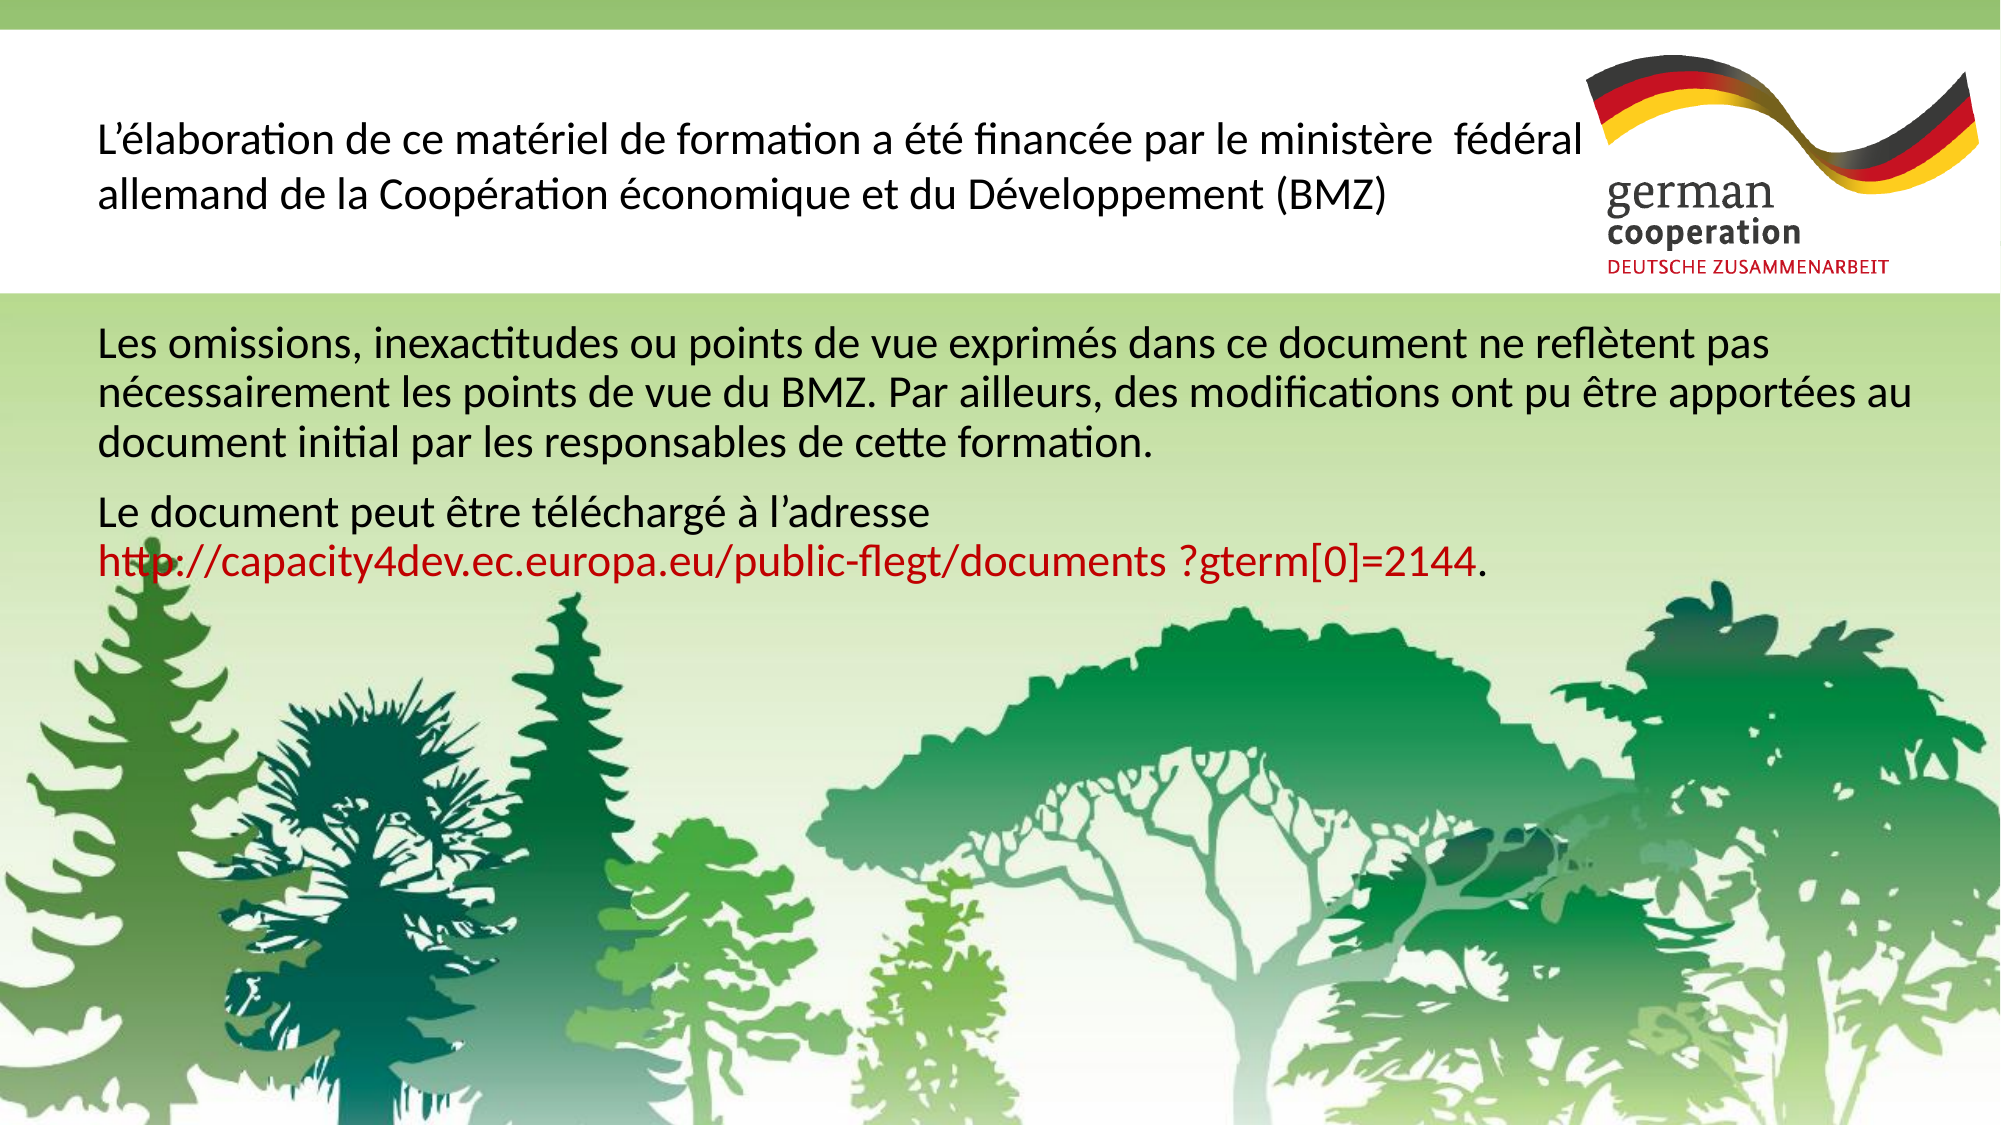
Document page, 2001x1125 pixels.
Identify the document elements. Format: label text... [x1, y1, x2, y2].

slide_number 14 [1493, 1065, 1944, 1125]
text_box [0, 29, 2000, 294]
picture [1586, 55, 1979, 274]
picture [0, 0, 2001, 1125]
subtitle Les omissions, inexactitudes ou points de vue exprimés dans ce document ne reflètent pas nécessairement les points de vue du BMZ. Par ailleurs, des modifications ont pu être apportées au document initial par les responsables de cette formation. Le document peut être téléchargé à l’adresse http://capacity4dev.ec.europa.eu/public-flegt/documents ?gterm[0]=2144. [82, 311, 1947, 606]
text_box L’élaboration de ce matériel de formation a été financée par le ministère fédéral allemand de la Coopération économique et du Développement (BMZ) [82, 101, 1586, 227]
